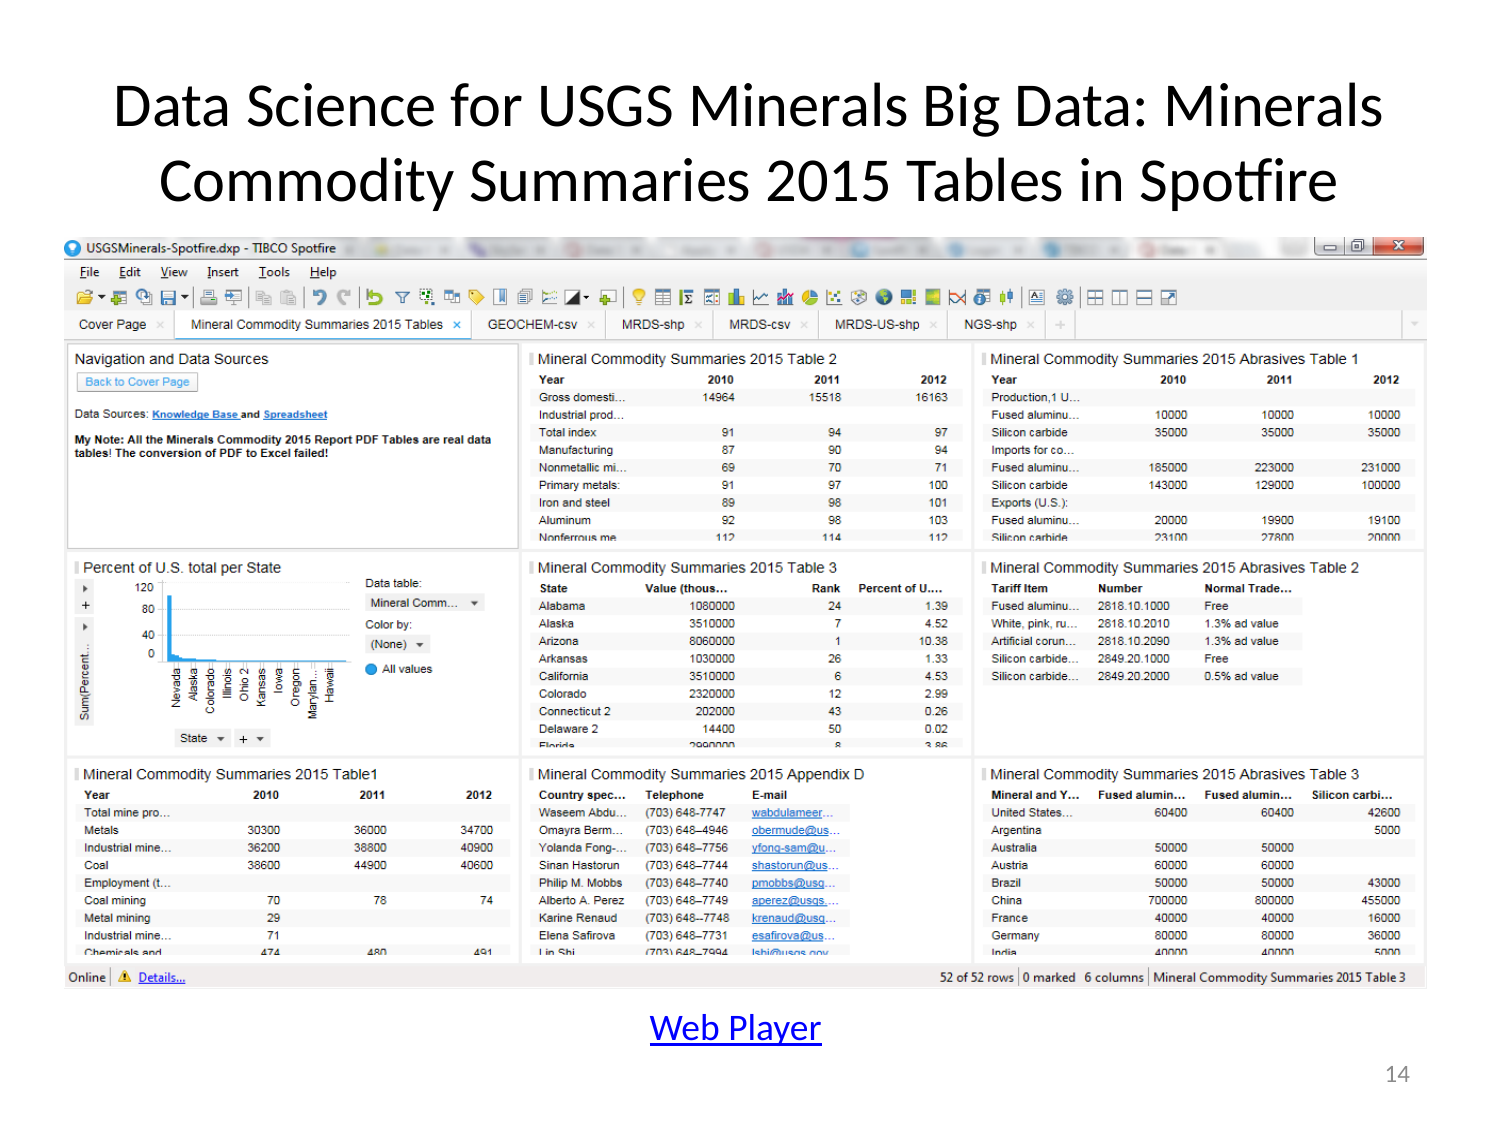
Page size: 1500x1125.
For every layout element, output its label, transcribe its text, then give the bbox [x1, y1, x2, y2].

title Data Science for USGS Minerals Big Data: Minerals Commodity Summaries 2015 Tables in Spotfire [75, 45, 1425, 233]
slide_number 14 [1074, 1042, 1425, 1103]
text_box Web Player [626, 998, 837, 1056]
picture [64, 237, 1428, 990]
